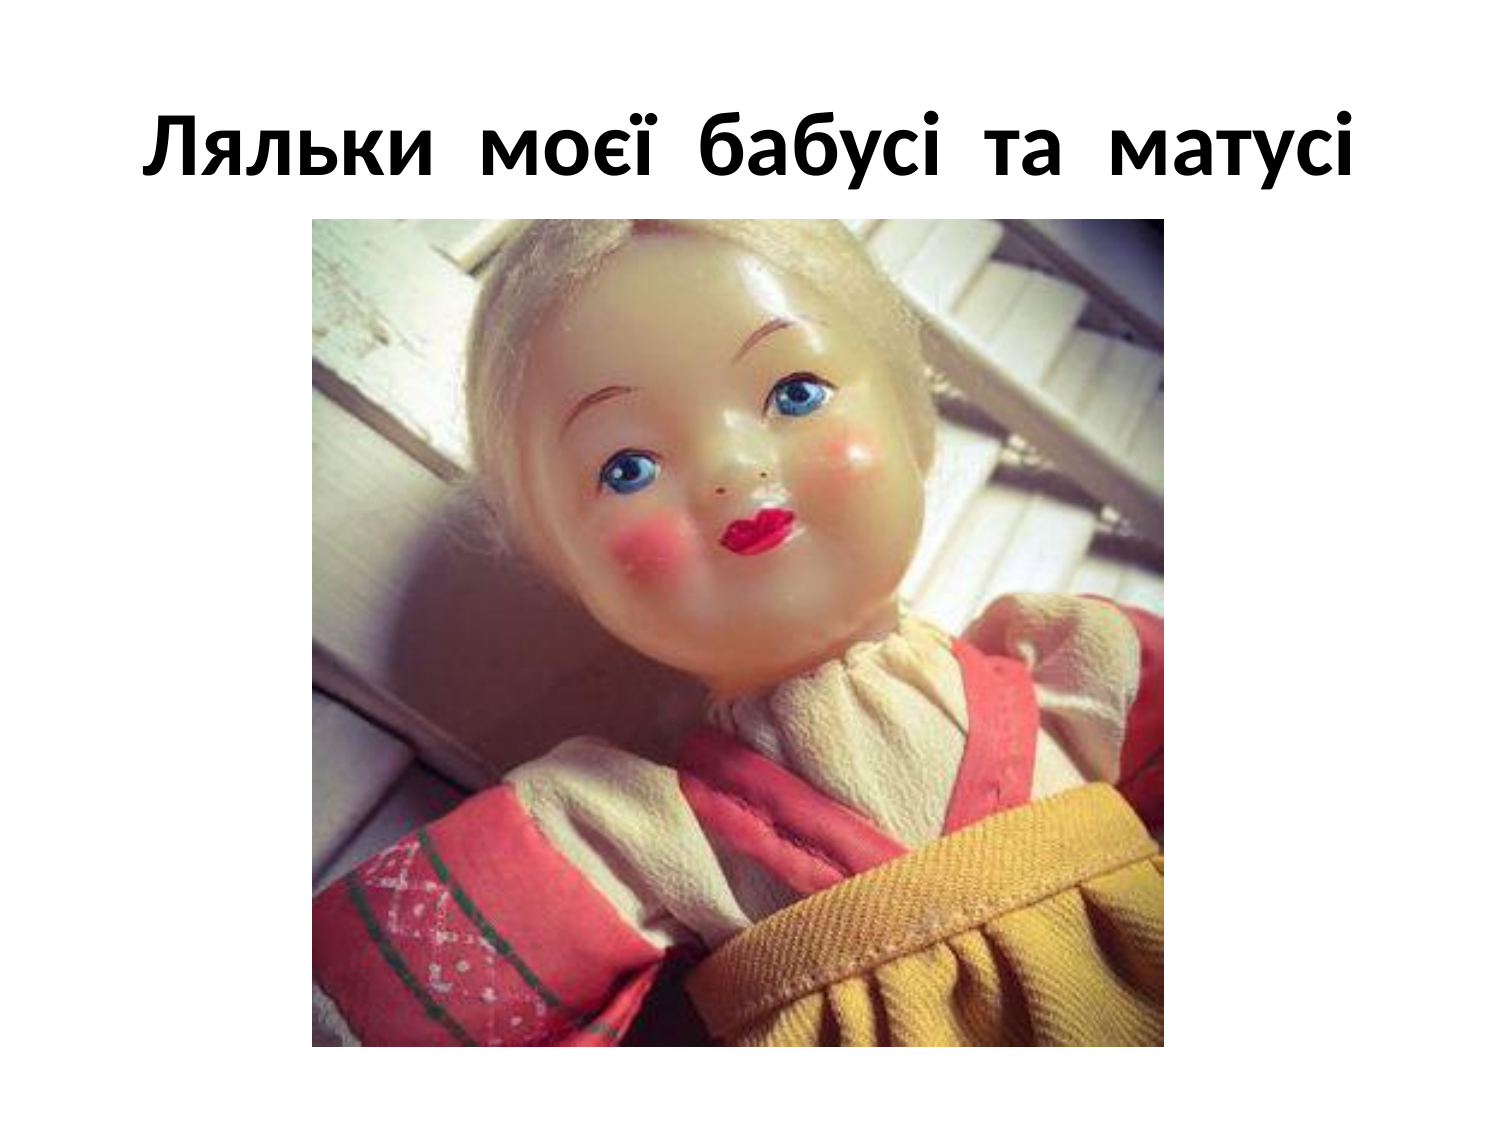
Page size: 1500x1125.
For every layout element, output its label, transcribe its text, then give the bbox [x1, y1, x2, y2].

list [312, 219, 1164, 1047]
title Ляльки моєї бабусі та матусі [75, 45, 1425, 233]
